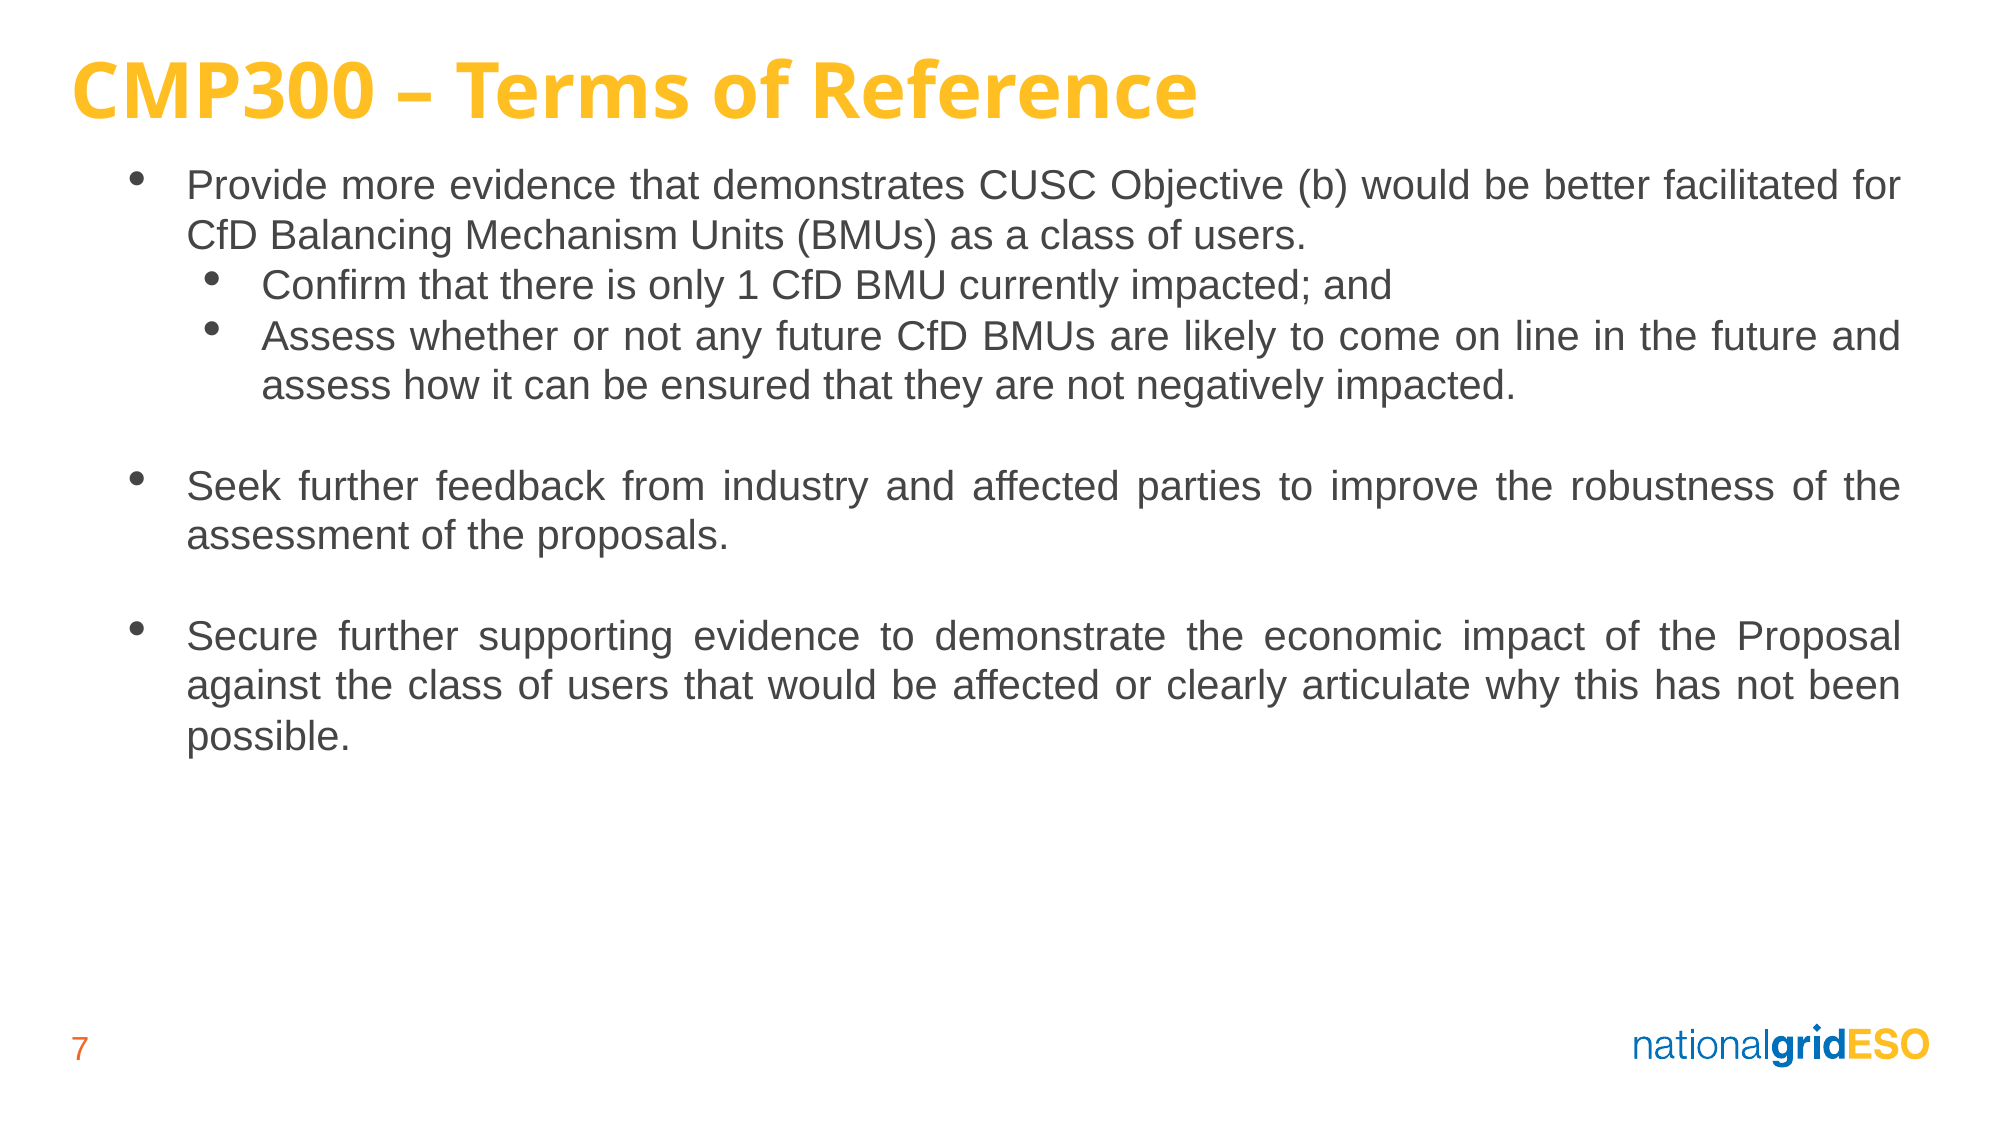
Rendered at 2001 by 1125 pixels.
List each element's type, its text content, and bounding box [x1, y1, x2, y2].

text_box Provide more evidence that demonstrates CUSC Objective (b) would be better facilitated for CfD Balancing Mechanism Units (BMUs) as a class of users. Confirm that there is only 1 CfD BMU currently impacted; and Assess whether or not any future CfD BMUs are likely to come on line in the future and assess how it can be ensured that they are not negatively impacted. Seek further feedback from industry and affected parties to improve the robustness of the assessment of the proposals. Secure further supporting evidence to demonstrate the economic impact of the Proposal against the class of users that would be affected or clearly articulate why this has not been possible. [115, 150, 1918, 816]
title CMP300 – Terms of Reference [70, 58, 1961, 279]
